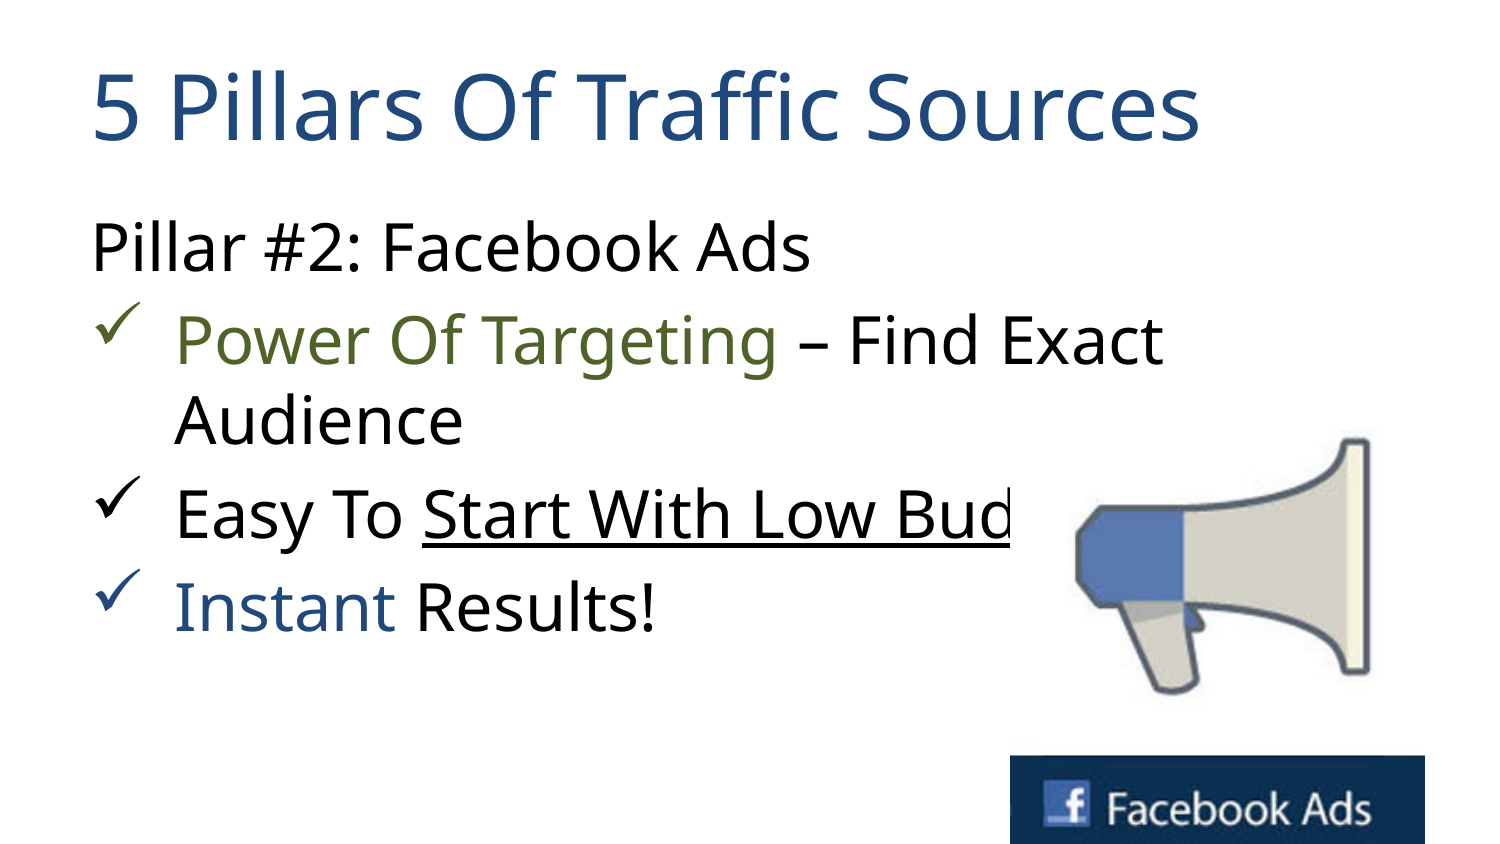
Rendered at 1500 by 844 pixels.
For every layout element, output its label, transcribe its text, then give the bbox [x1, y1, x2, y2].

picture [1010, 428, 1426, 844]
list Pillar #2: Facebook Ads Power Of Targeting – Find Exact Audience Easy To Start With Low Budgets Instant Results! [75, 196, 1425, 754]
title 5 Pillars Of Traffic Sources [75, 33, 1425, 175]
